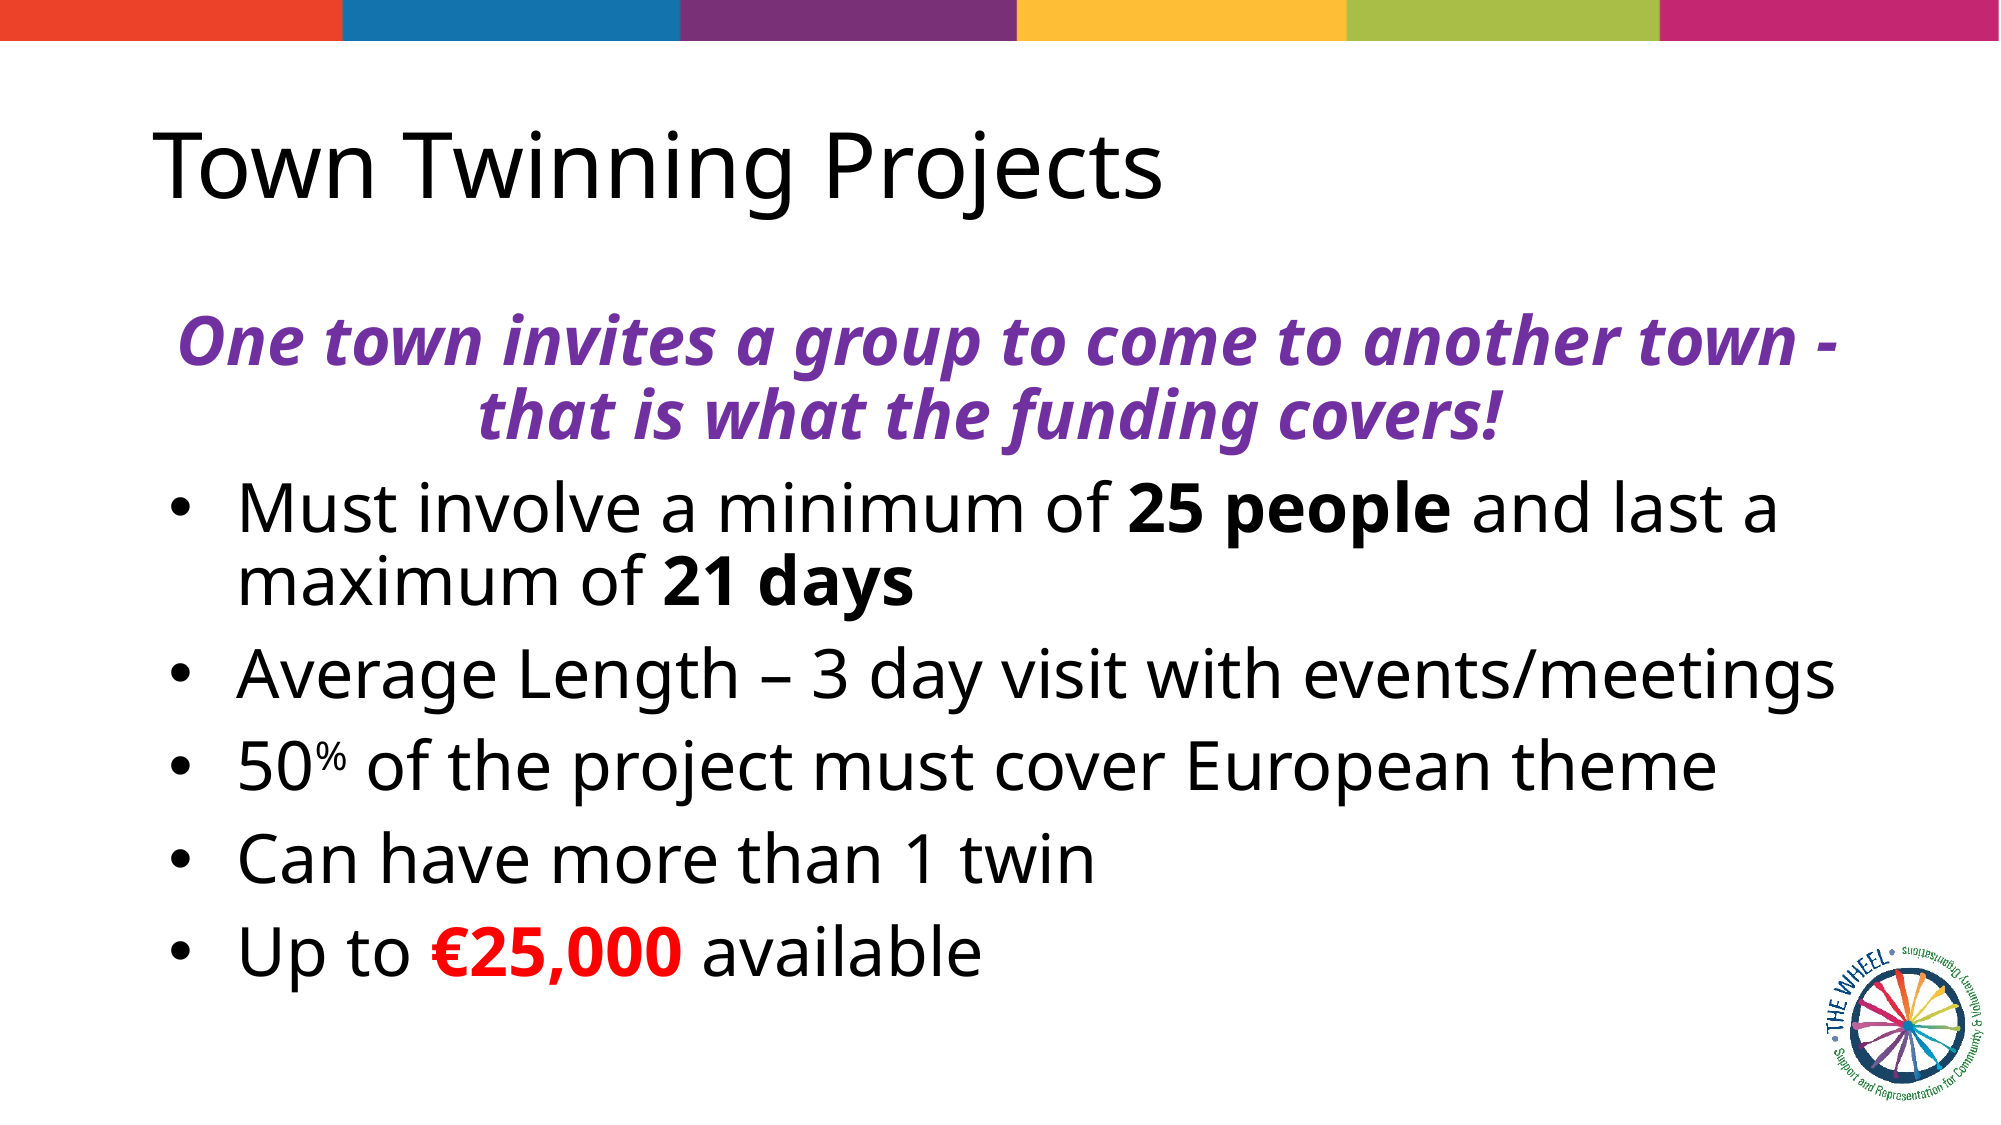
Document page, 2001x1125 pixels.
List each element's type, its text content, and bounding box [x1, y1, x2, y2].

title Town Twinning Projects [137, 59, 1863, 278]
picture [1825, 944, 1984, 1103]
picture [0, 0, 2000, 41]
list One town invites a group to come to another town - that is what the funding covers! Must involve a minimum of 25 people and last a maximum of 21 days Average Length – 3 day visit with events/meetings 50% of the project must cover European theme Can have more than 1 twin Up to €25,000 available [137, 299, 1863, 1014]
